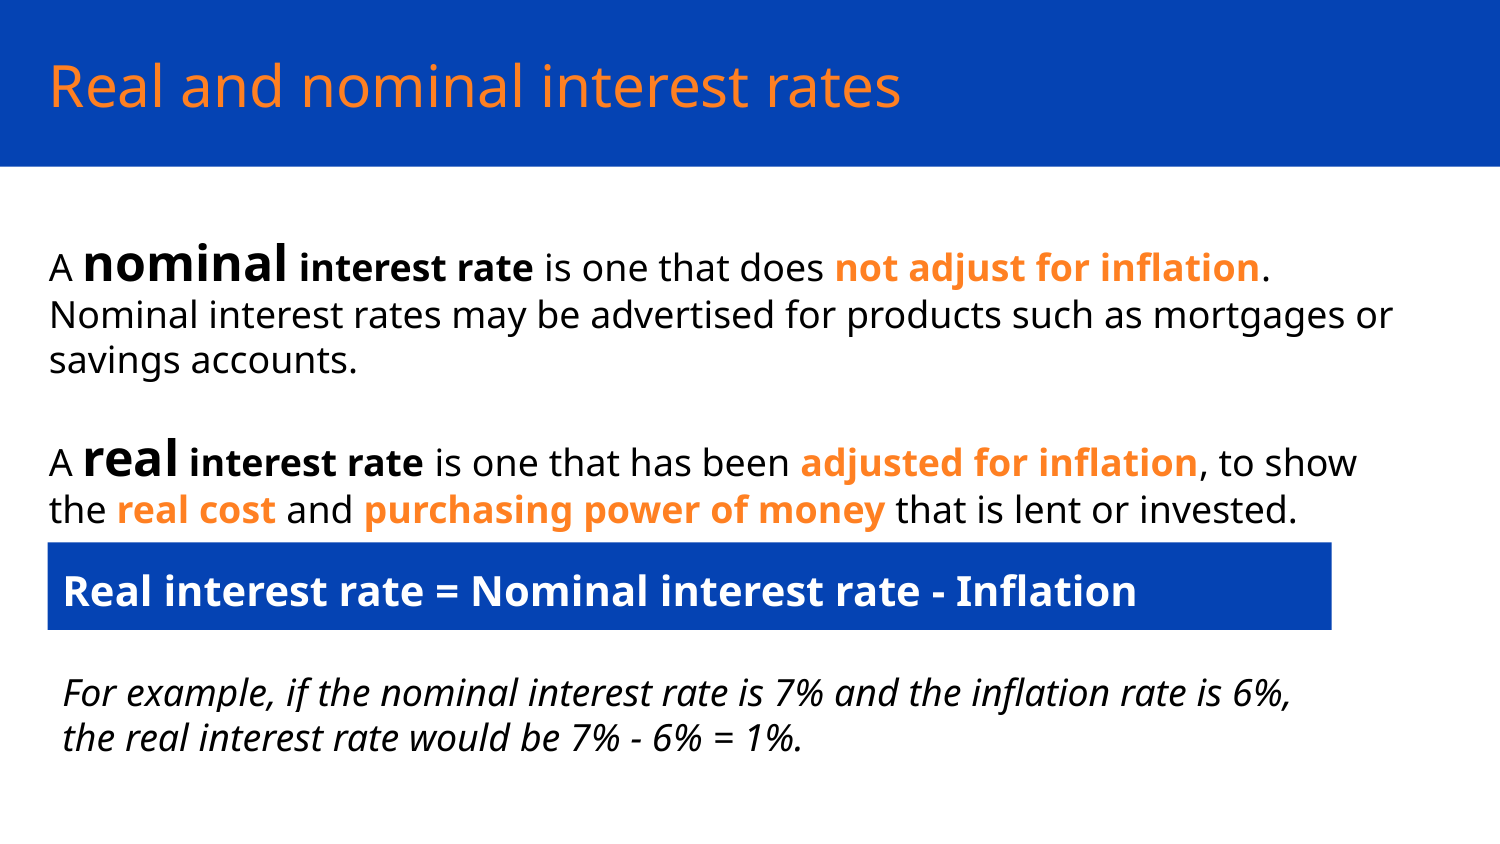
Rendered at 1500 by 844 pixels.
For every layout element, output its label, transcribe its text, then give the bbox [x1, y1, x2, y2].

text_box A nominal interest rate is one that does not adjust for inflation. Nominal interest rates may be advertised for products such as mortgages or savings accounts. A real interest rate is one that has been adjusted for inflation, to show the real cost and purchasing power of money that is lent or invested. [34, 216, 1436, 546]
text_box Real interest rate = Nominal interest rate - Inflation [47, 546, 1332, 630]
text_box Real and nominal interest rates [34, 41, 1346, 127]
text_box For example, if the nominal interest rate is 7% and the inflation rate is 6%, the real interest rate would be 7% - 6% = 1%. [47, 654, 1332, 775]
